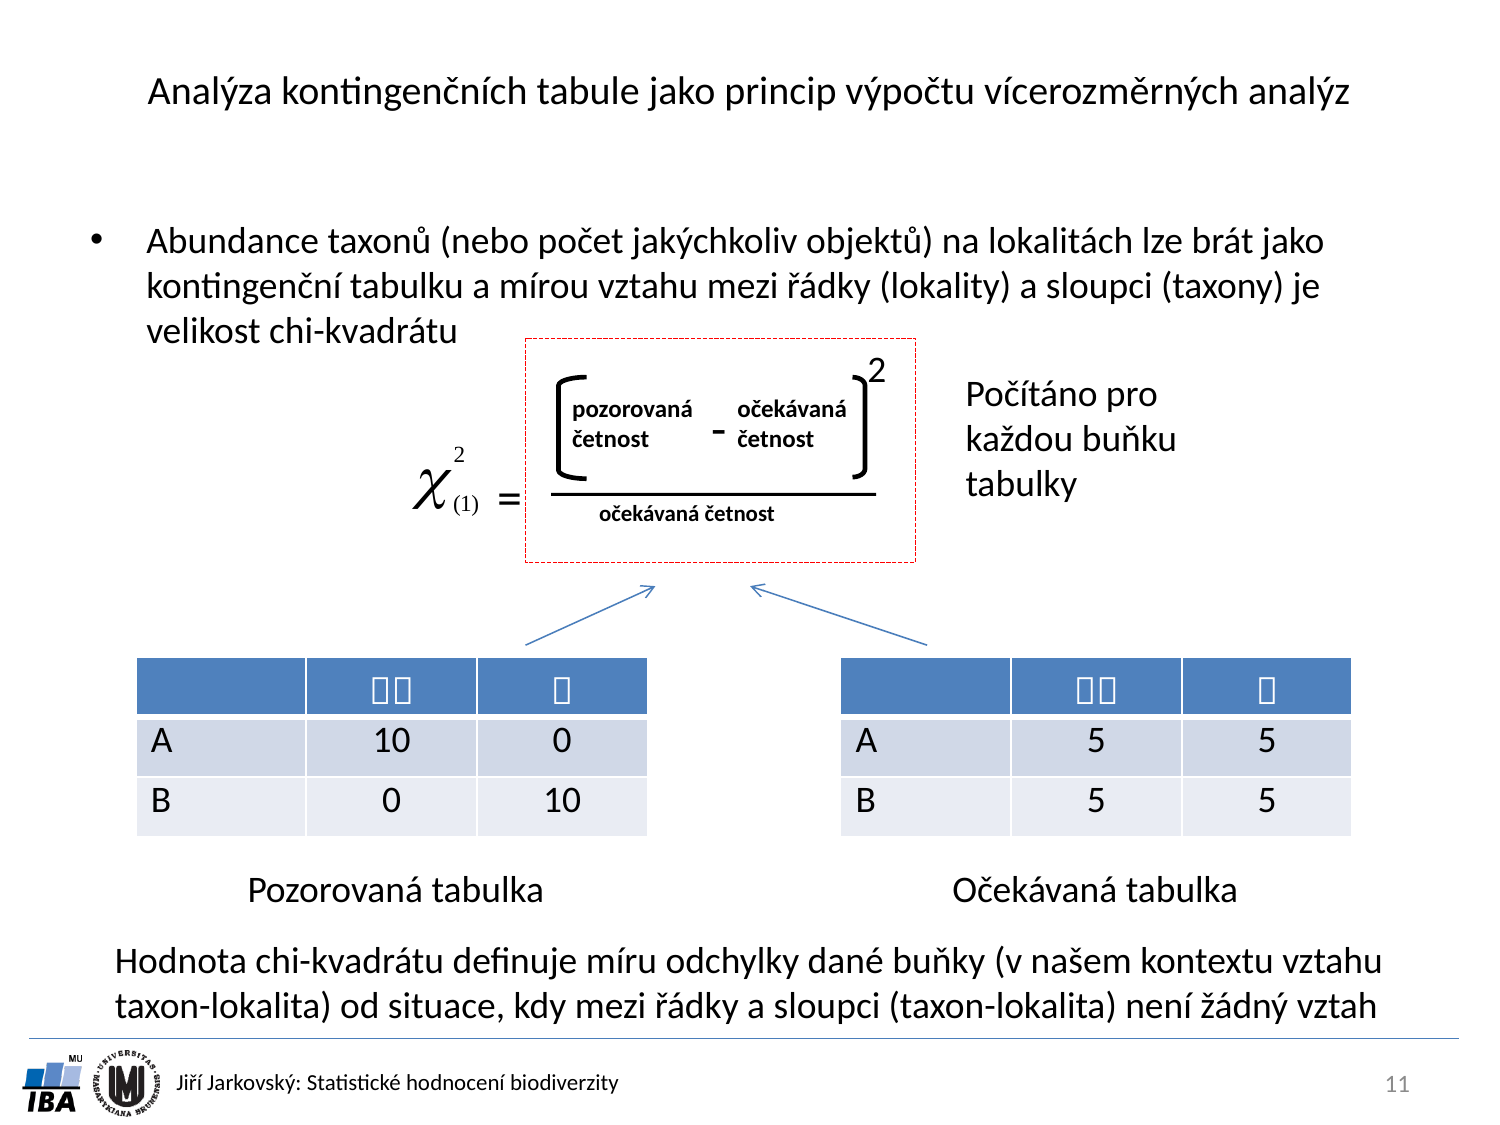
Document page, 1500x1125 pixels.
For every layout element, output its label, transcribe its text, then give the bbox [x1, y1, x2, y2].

table_cell 0 [478, 720, 647, 776]
picture [22, 1055, 82, 1112]
table_cell 5 [1183, 720, 1351, 776]
table_cell A [841, 720, 1010, 776]
table_cell 5 [1183, 778, 1351, 836]
title Analýza kontingenčních tabule jako princip výpočtu vícerozměrných analýz [75, 42, 1425, 135]
text_box Hodnota chi-kvadrátu definuje míru odchylky dané buňky (v našem kontextu vztahu taxon-lokalita) od situace, kdy mezi řádky a sloupci (taxon-lokalita) není žádný vztah [100, 928, 1436, 1034]
table_header  [307, 658, 476, 714]
text_box Pozorovaná tabulka [232, 857, 560, 918]
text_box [407, 434, 488, 525]
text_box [525, 585, 656, 646]
table_header  [1012, 658, 1181, 714]
table_header [841, 658, 1010, 714]
table_cell 10 [478, 778, 647, 836]
table_header [137, 658, 305, 714]
text_box Počítáno pro každou buňku tabulky [950, 361, 1223, 512]
table_header  [478, 658, 647, 714]
text_box = [493, 458, 525, 506]
table_cell 0 [307, 778, 476, 836]
list Abundance taxonů (nebo počet jakýchkoliv objektů) na lokalitách lze brát jako kontingenční tabulku a mírou vztahu mezi řádky (lokality) a sloupci (taxony) je velikost chi-kvadrátu [75, 208, 1425, 1005]
table_cell B [841, 778, 1010, 836]
text_box [523, 336, 917, 564]
slide_number 11 [1074, 1052, 1425, 1113]
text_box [749, 585, 928, 646]
table_cell 5 [1012, 778, 1181, 836]
table_cell 5 [1012, 720, 1181, 776]
text_box Očekávaná tabulka [937, 857, 1254, 918]
table_cell A [137, 720, 305, 776]
table_header  [1183, 658, 1351, 714]
picture [93, 1050, 160, 1117]
table_cell B [137, 778, 305, 836]
table_cell 10 [307, 720, 476, 776]
